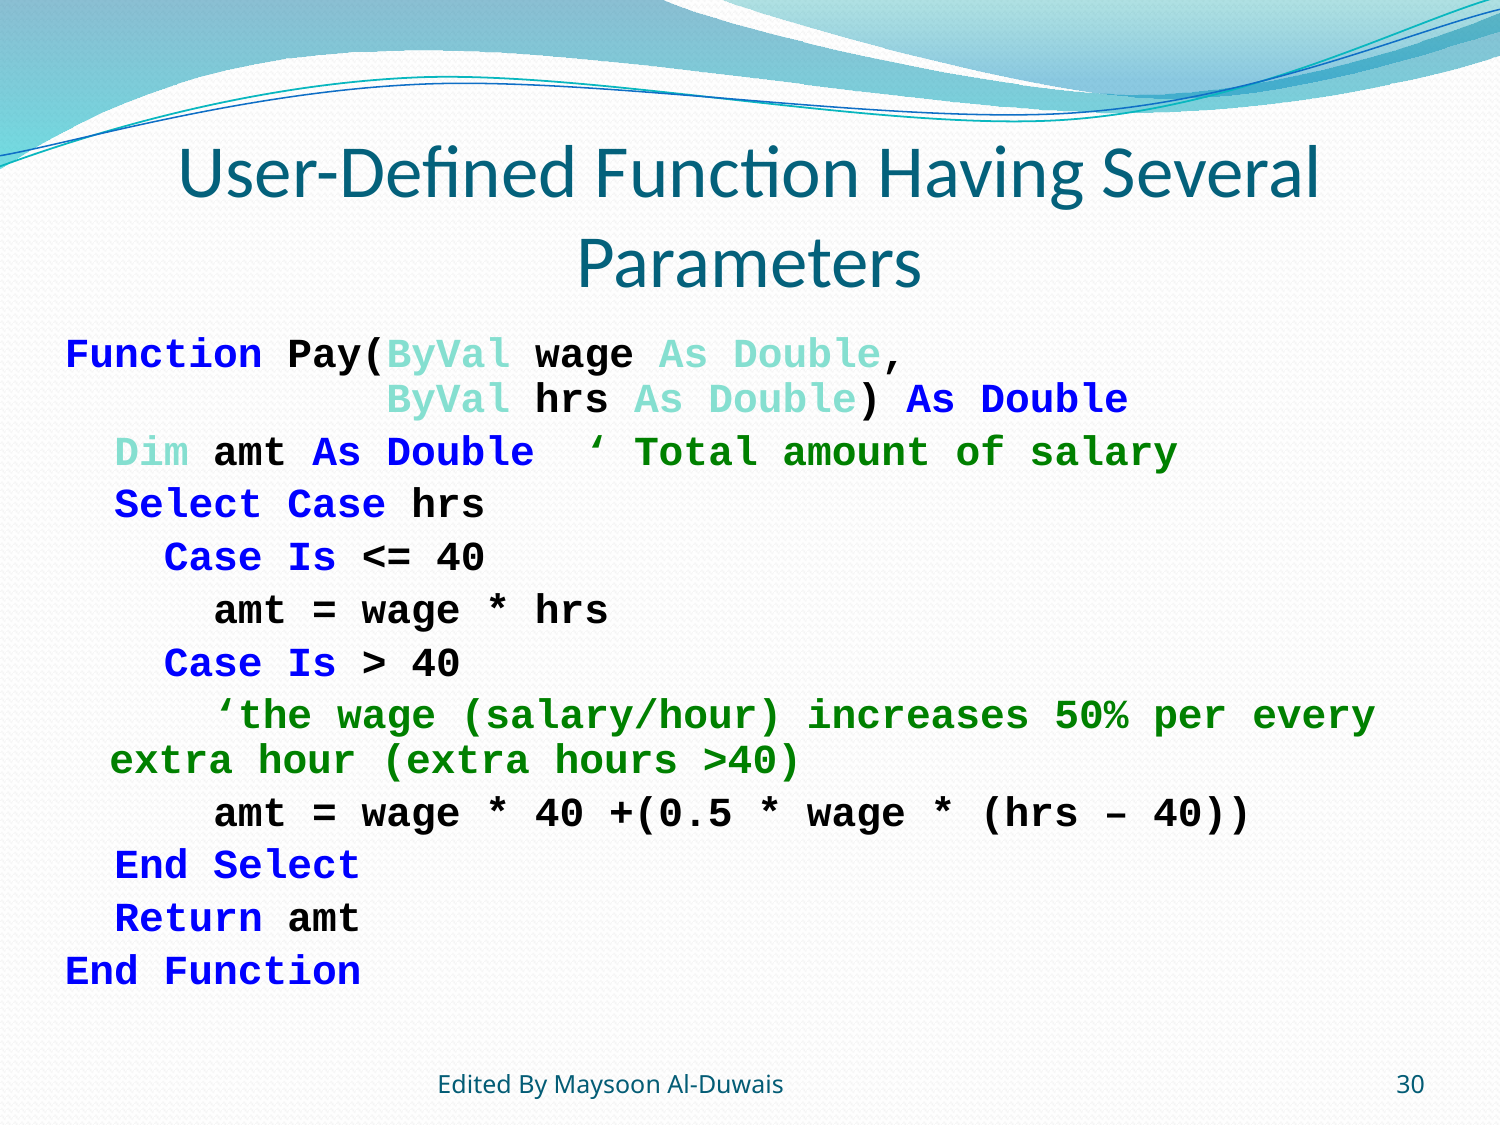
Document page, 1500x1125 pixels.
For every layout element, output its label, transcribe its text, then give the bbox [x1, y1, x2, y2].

list Function Pay(ByVal wage As Double, ByVal hrs As Double) As Double Dim amt As Double ‘ Total amount of salary Select Case hrs Case Is <= 40 amt = wage * hrs Case Is > 40 ‘the wage (salary/hour) increases 50% per every extra hour (extra hours >40) amt = wage * 40 +(0.5 * wage * (hrs – 40)) End Select Return amt End Function [50, 324, 1475, 1006]
slide_number 30 [1299, 1042, 1425, 1103]
title User-Defined Function Having Several Parameters [75, 115, 1425, 303]
footer Edited By Maysoon Al-Duwais [437, 1042, 988, 1103]
